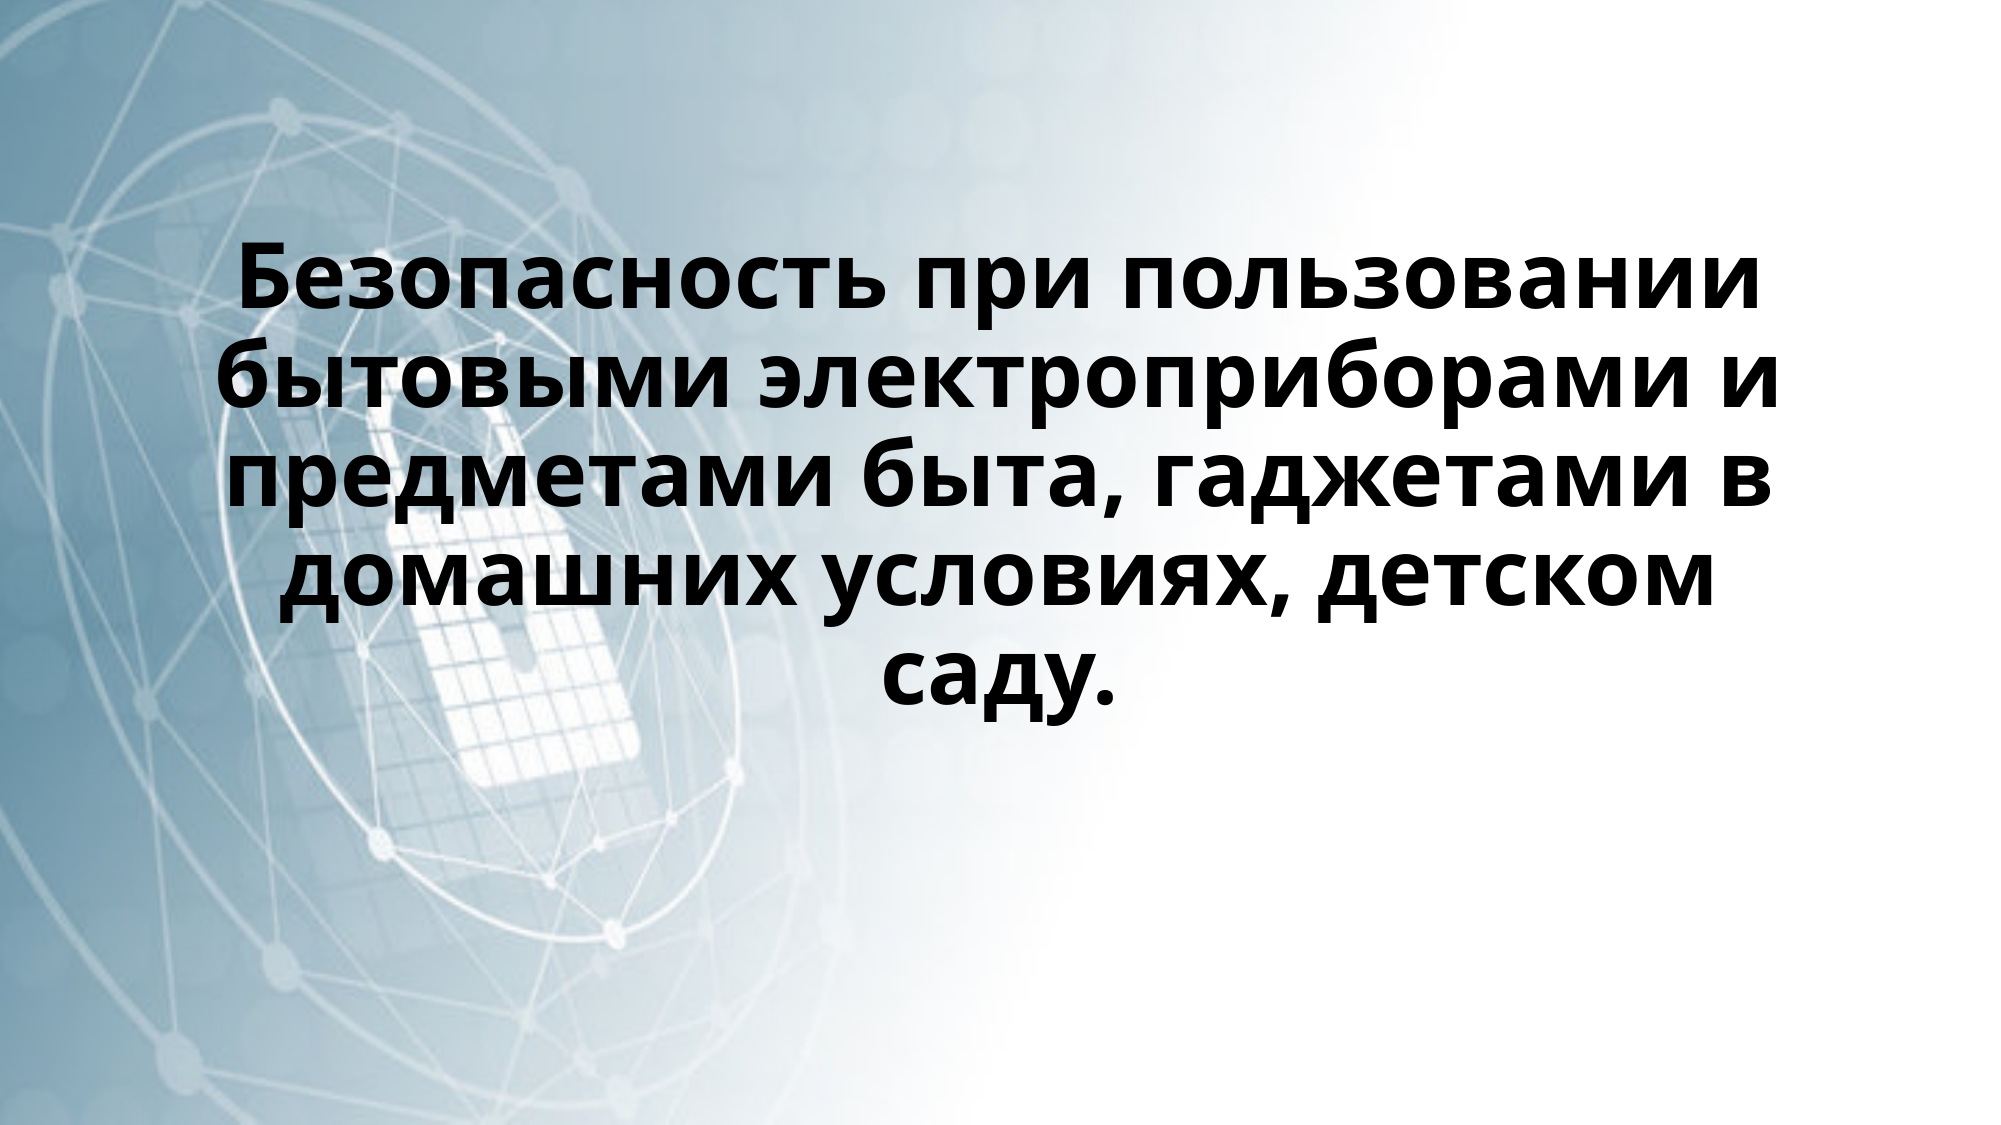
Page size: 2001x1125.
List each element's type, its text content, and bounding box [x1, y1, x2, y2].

picture [0, 0, 2001, 1125]
title Безопасность при пользовании бытовыми электроприборами и предметами быта, гаджетами в домашних условиях, детском саду. [137, 59, 1863, 894]
